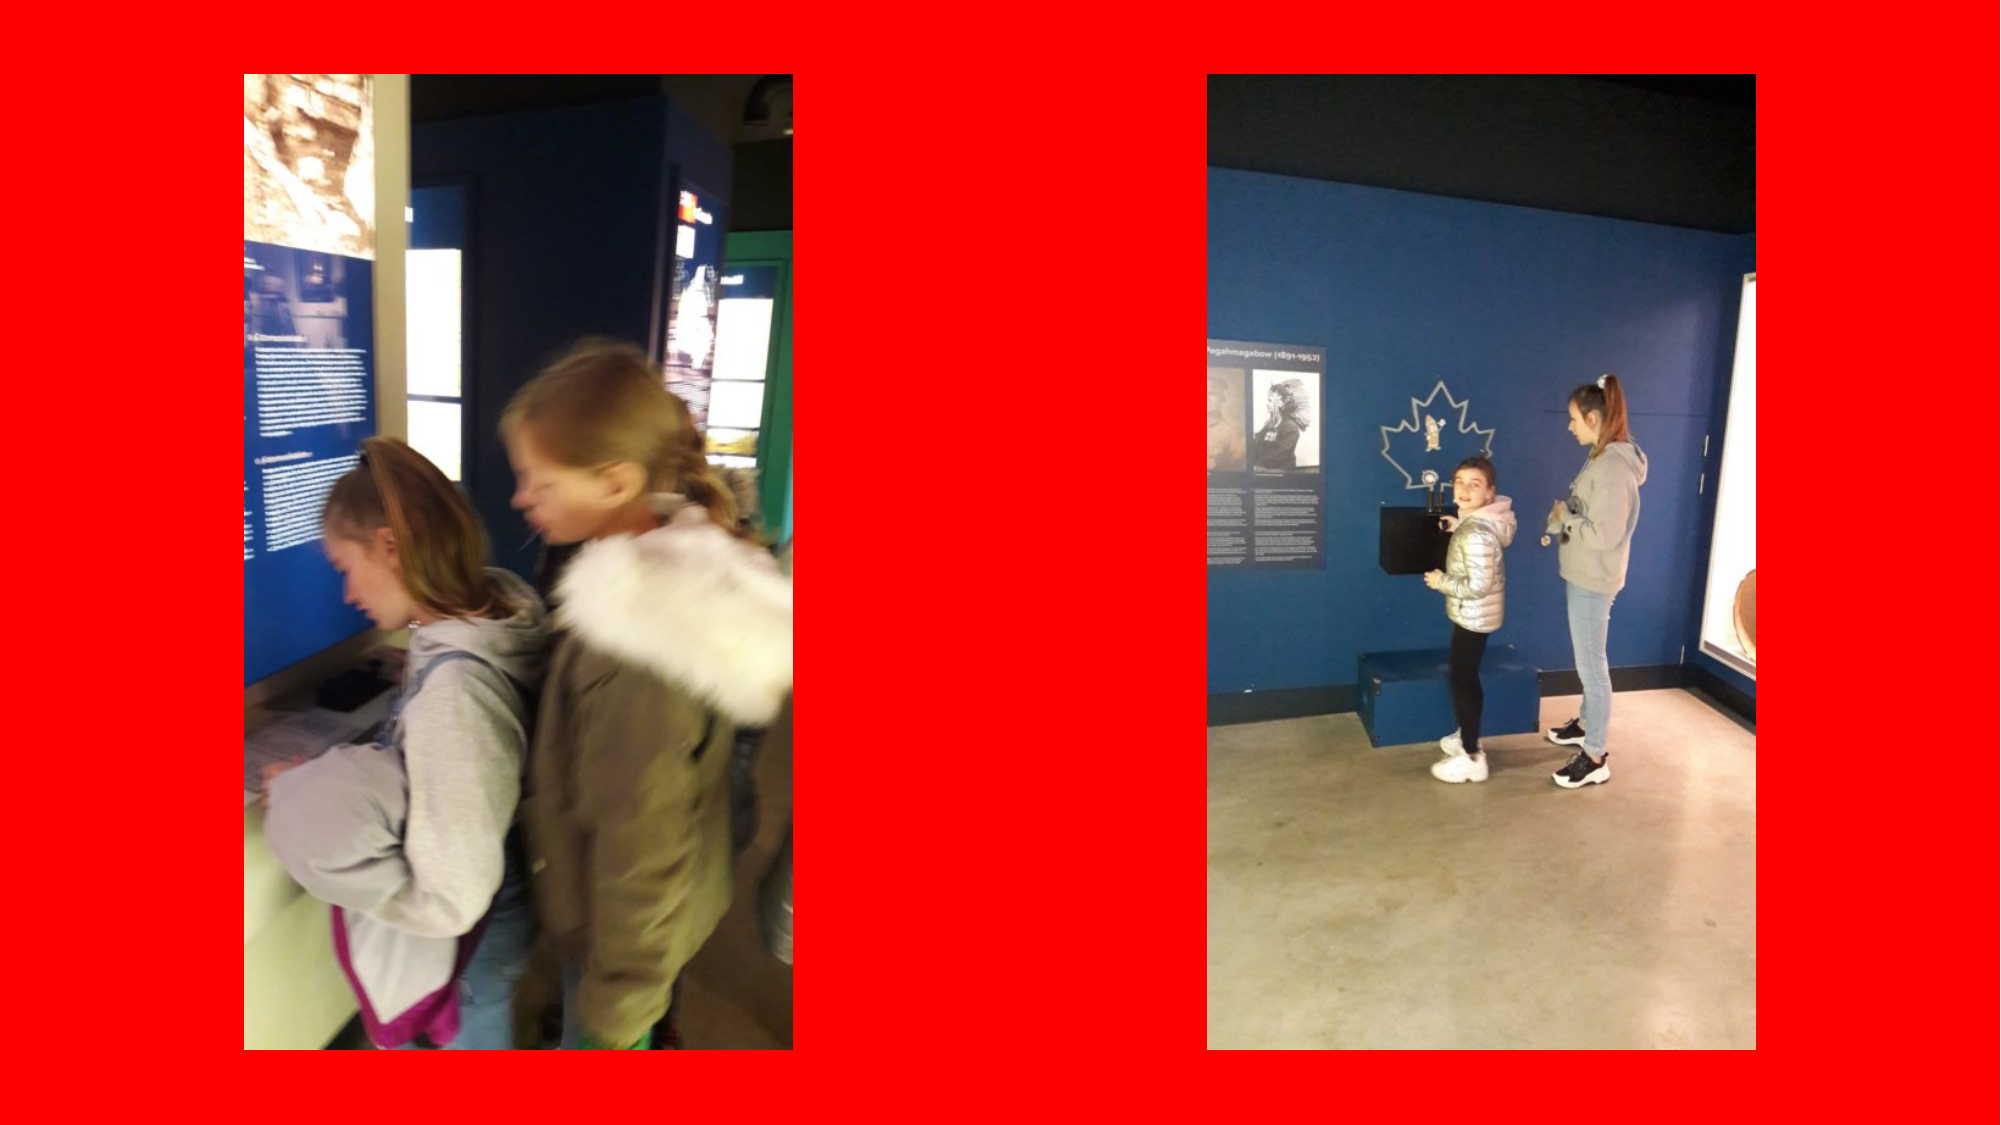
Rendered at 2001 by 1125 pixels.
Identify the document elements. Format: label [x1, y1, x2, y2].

picture [1206, 74, 1756, 1050]
picture [244, 74, 793, 1050]
